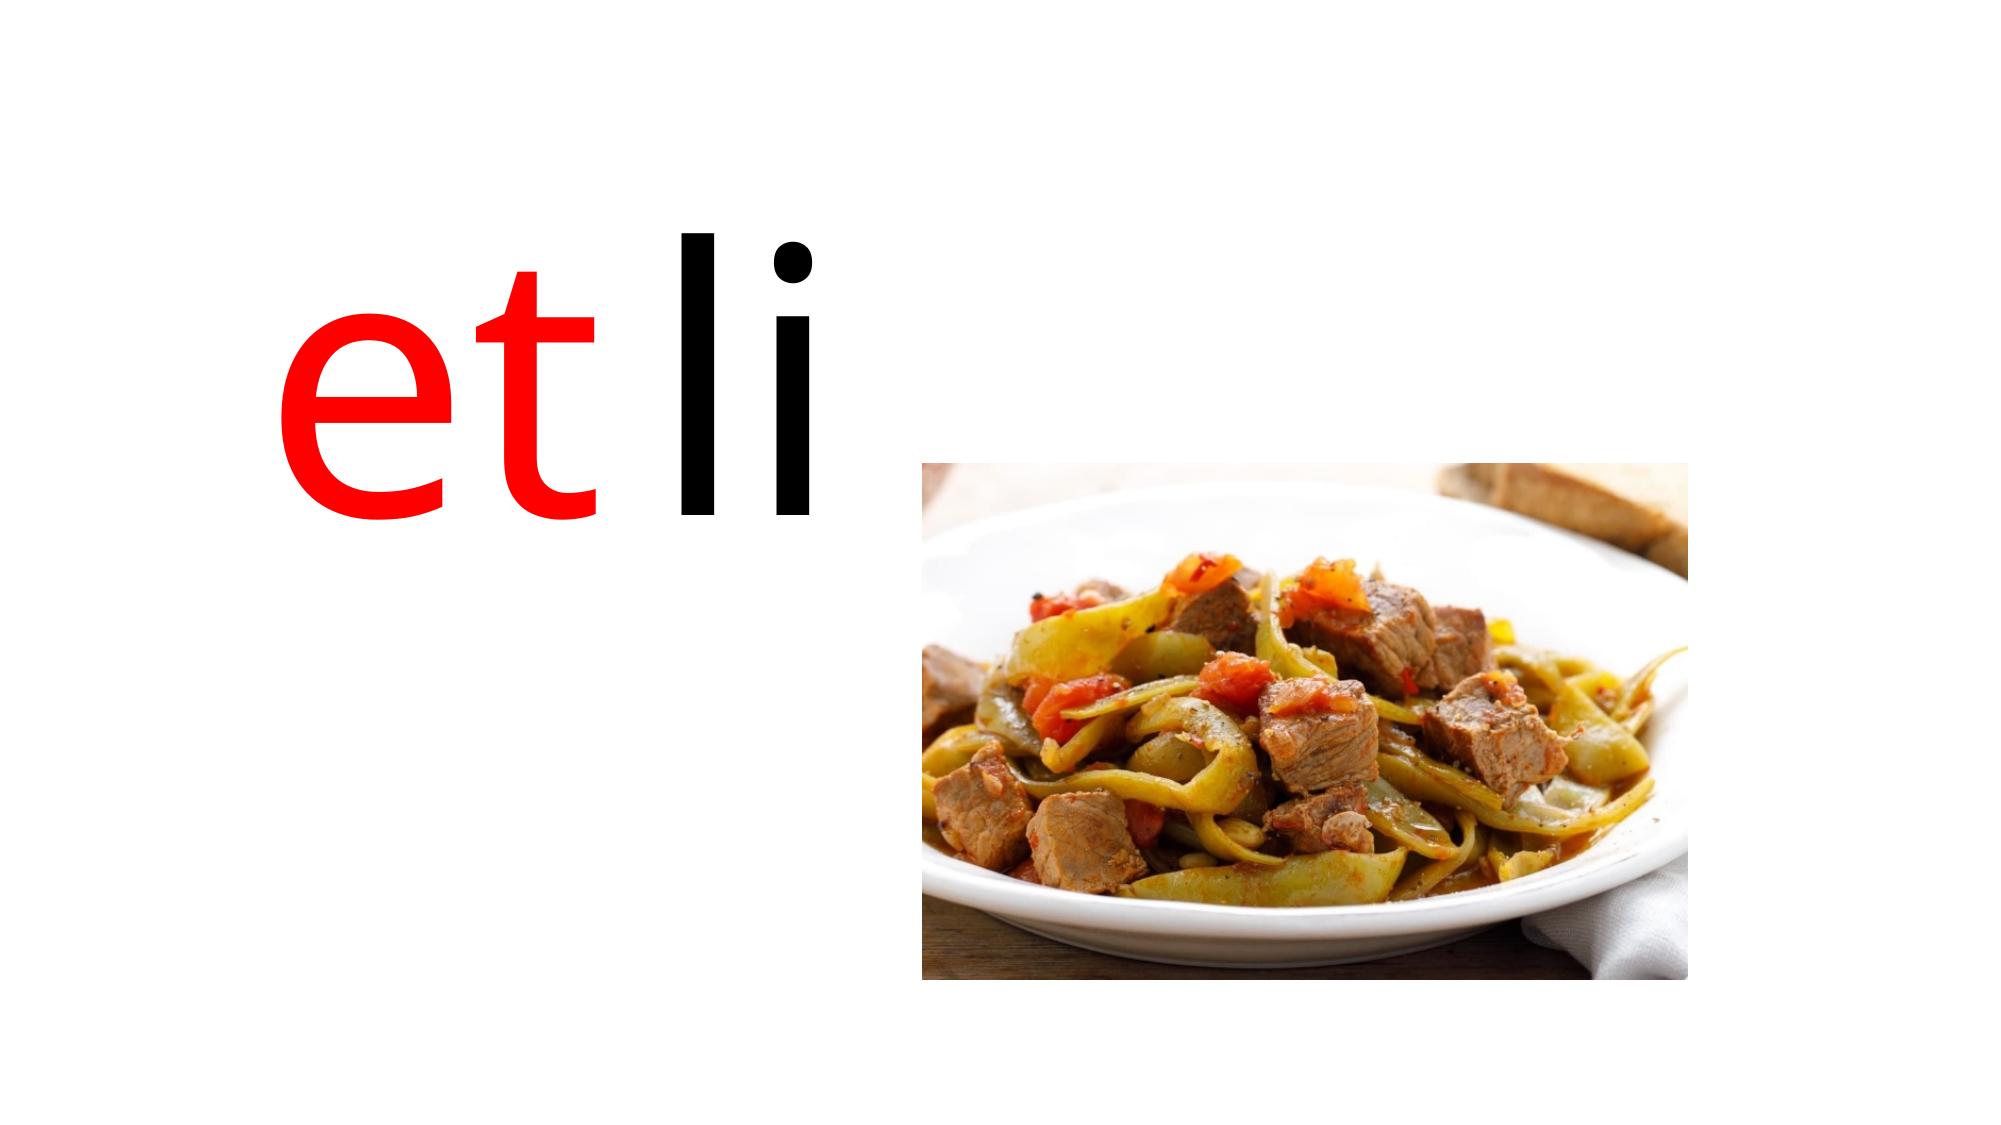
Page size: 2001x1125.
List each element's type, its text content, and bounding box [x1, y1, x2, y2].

picture [922, 463, 1688, 980]
list et [246, 188, 635, 605]
text_box li [635, 188, 1071, 605]
